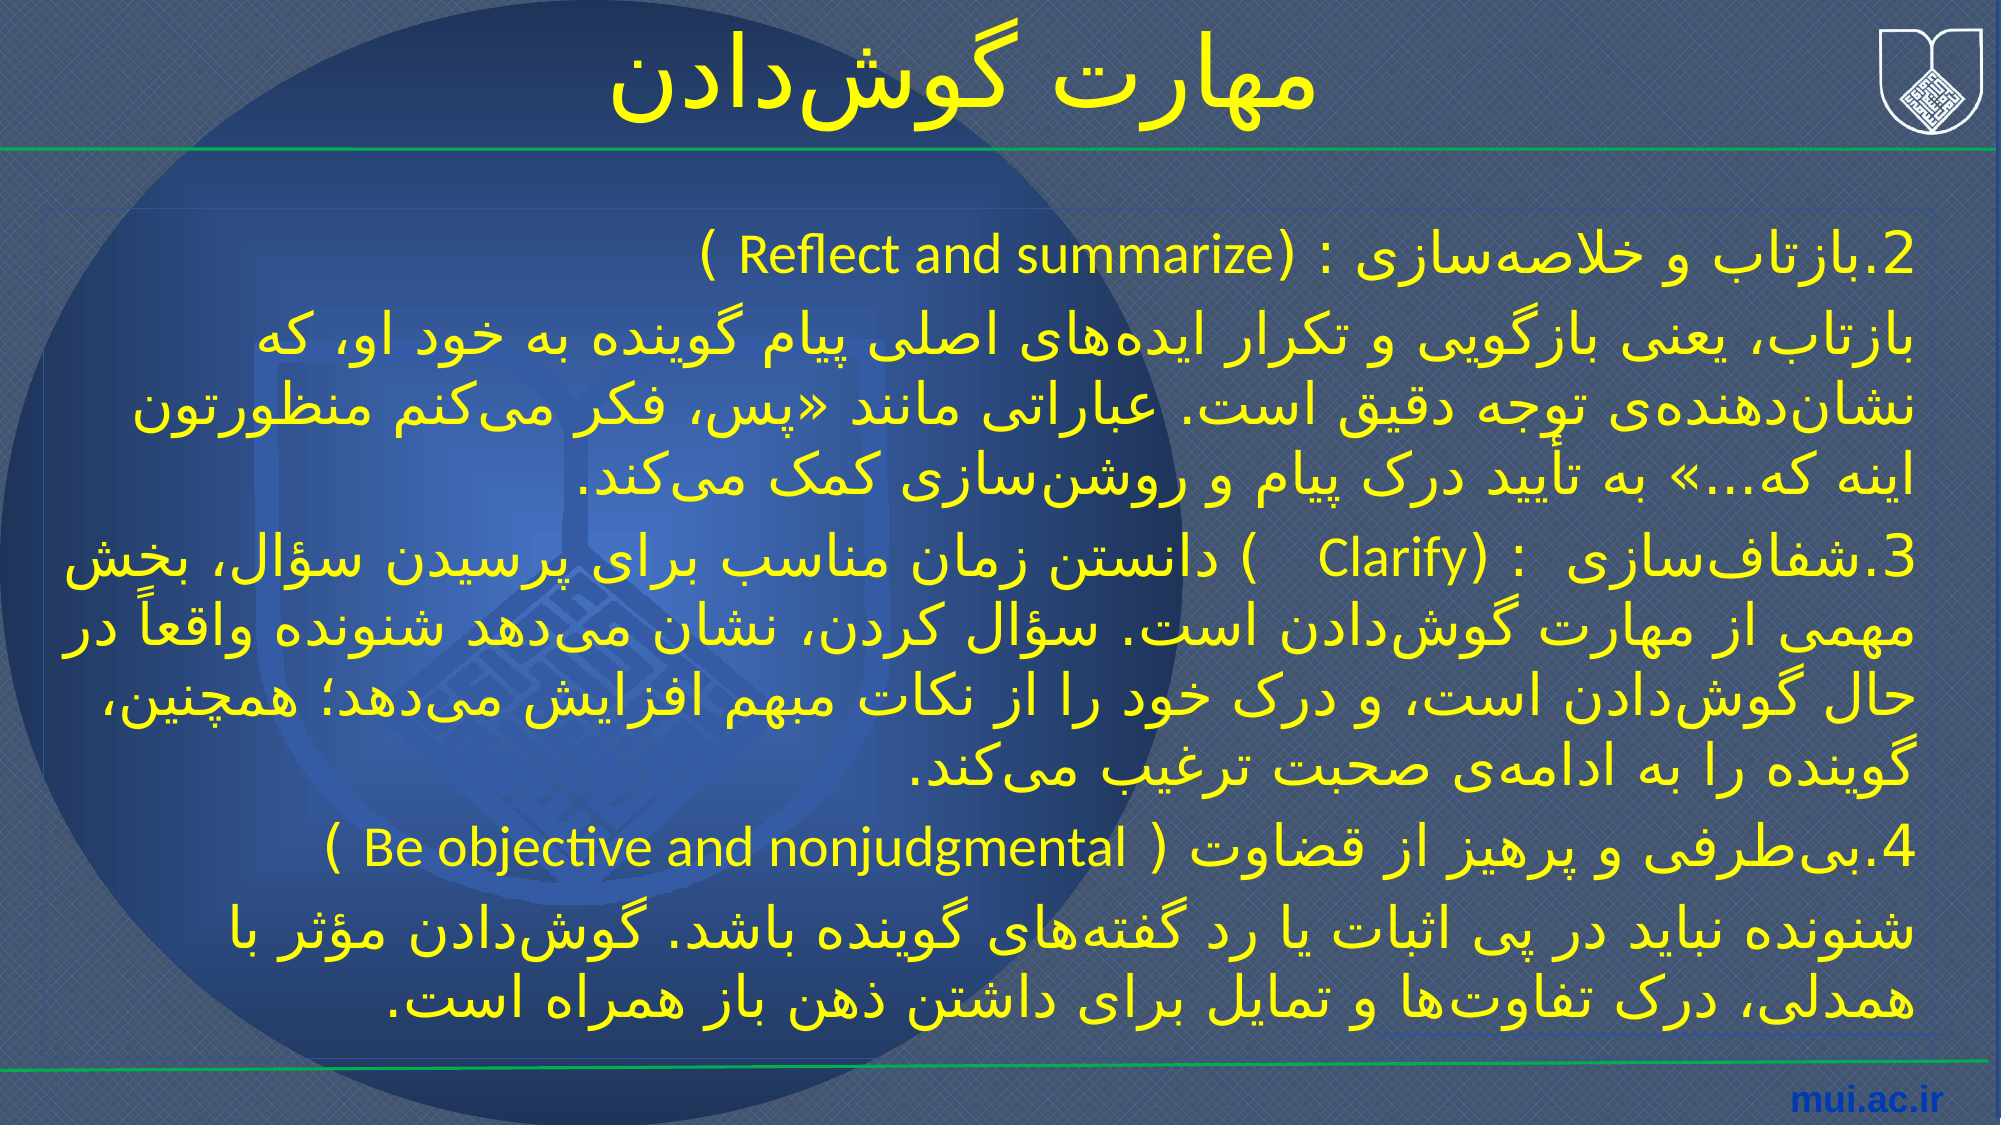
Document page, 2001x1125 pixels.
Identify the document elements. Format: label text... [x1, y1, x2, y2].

text_box مهارت گوش‌دادن [456, 0, 1473, 117]
picture [1874, 0, 1988, 138]
list 2. بازتاب و خلاصه‌سازی : (Reflect and summarize ) بازتاب، یعنی بازگویی و تکرار ایده‌های اصلی پیام گوینده به خود او، که نشان‌دهنده‌ی توجه دقیق است. عباراتی مانند «پس، فکر می‌کنم منظورتون اینه که...» به تأیید درک پیام و روشن‌سازی کمک می‌کند. 3. شفاف‌سازی : (Clarify ) دانستن زمان مناسب برای پرسیدن سؤال، بخش مهمی از مهارت گوش‌دادن است. سؤال کردن، نشان می‌دهد شنونده واقعاً در حال گوش‌دادن است، و درک خود را از نکات مبهم افزایش می‌دهد؛ همچنین، گوینده را به ادامه‌ی صحبت ترغیب می‌کند. 4. بی‌طرفی و پرهیز از قضاوت ( Be objective and nonjudgmental ) شنونده نباید در پی اثبات یا رد گفته‌های گوینده باشد. گوش‌دادن مؤثر با همدلی، درک تفاوت‌ها و تمایل برای داشتن ذهن باز همراه است. [43, 208, 1934, 1059]
